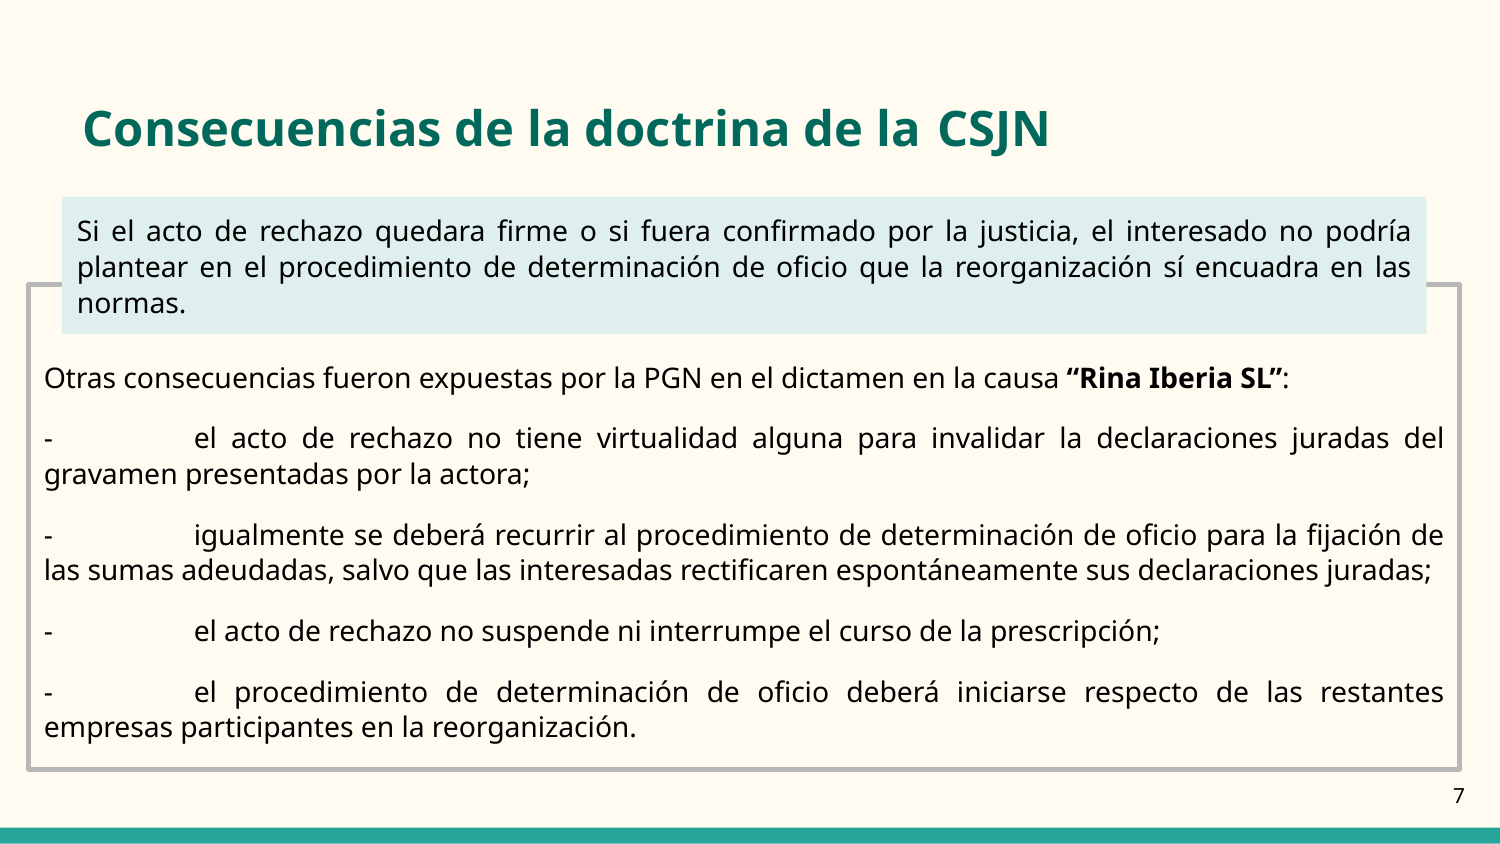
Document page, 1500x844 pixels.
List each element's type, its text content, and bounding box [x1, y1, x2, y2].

list Otras consecuencias fueron expuestas por la PGN en el dictamen en la causa “Rina Iberia SL”: - el acto de rechazo no tiene virtualidad alguna para invalidar la declaraciones juradas del gravamen presentadas por la actora; - igualmente se deberá recurrir al procedimiento de determinación de oficio para la fijación de las sumas adeudadas, salvo que las interesadas rectificaren espontáneamente sus declaraciones juradas; - el acto de rechazo no suspende ni interrumpe el curso de la prescripción; - el procedimiento de determinación de oficio deberá iniciarse respecto de las restantes empresas participantes en la reorganización. [28, 284, 1460, 770]
text_box Si el acto de rechazo quedara firme o si fuera confirmado por la justicia, el interesado no podría plantear en el procedimiento de determinación de oficio que la reorganización sí encuadra en las normas. [61, 196, 1427, 334]
slide_number ‹#› [1389, 764, 1480, 830]
title Consecuencias de la doctrina de la CSJN [67, 72, 1466, 174]
